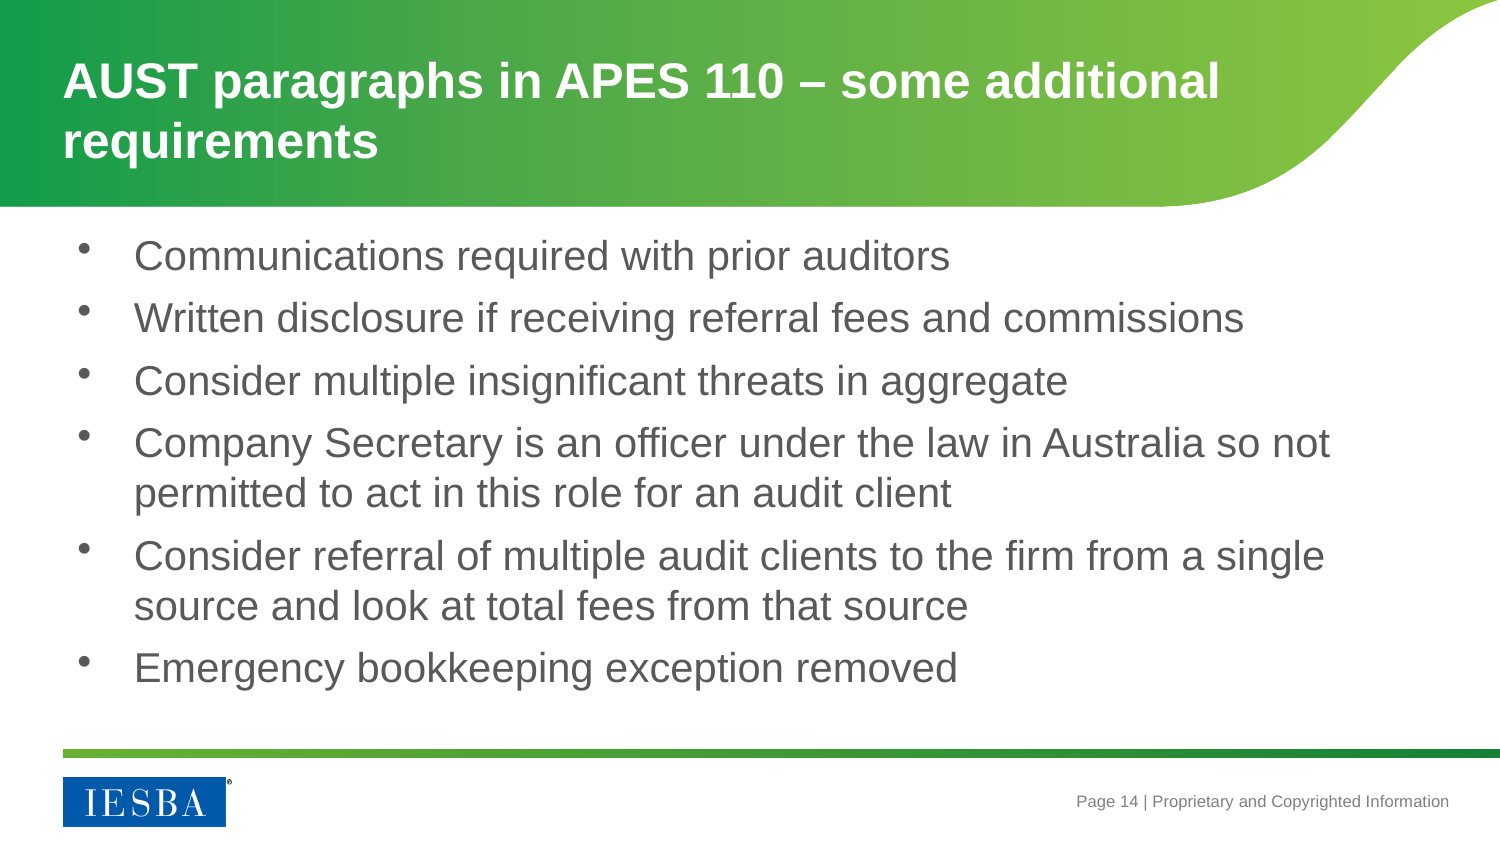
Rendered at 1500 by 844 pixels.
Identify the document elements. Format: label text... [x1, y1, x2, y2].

title AUST paragraphs in APES 110 – some additional requirements [62, 75, 1300, 142]
picture [0, 0, 1500, 207]
picture [63, 777, 232, 827]
list Communications required with prior auditors Written disclosure if receiving referral fees and commissions Consider multiple insignificant threats in aggregate Company Secretary is an officer under the law in Australia so not permitted to act in this role for an audit client Consider referral of multiple audit clients to the firm from a single source and look at total fees from that source Emergency bookkeeping exception removed [62, 220, 1450, 724]
